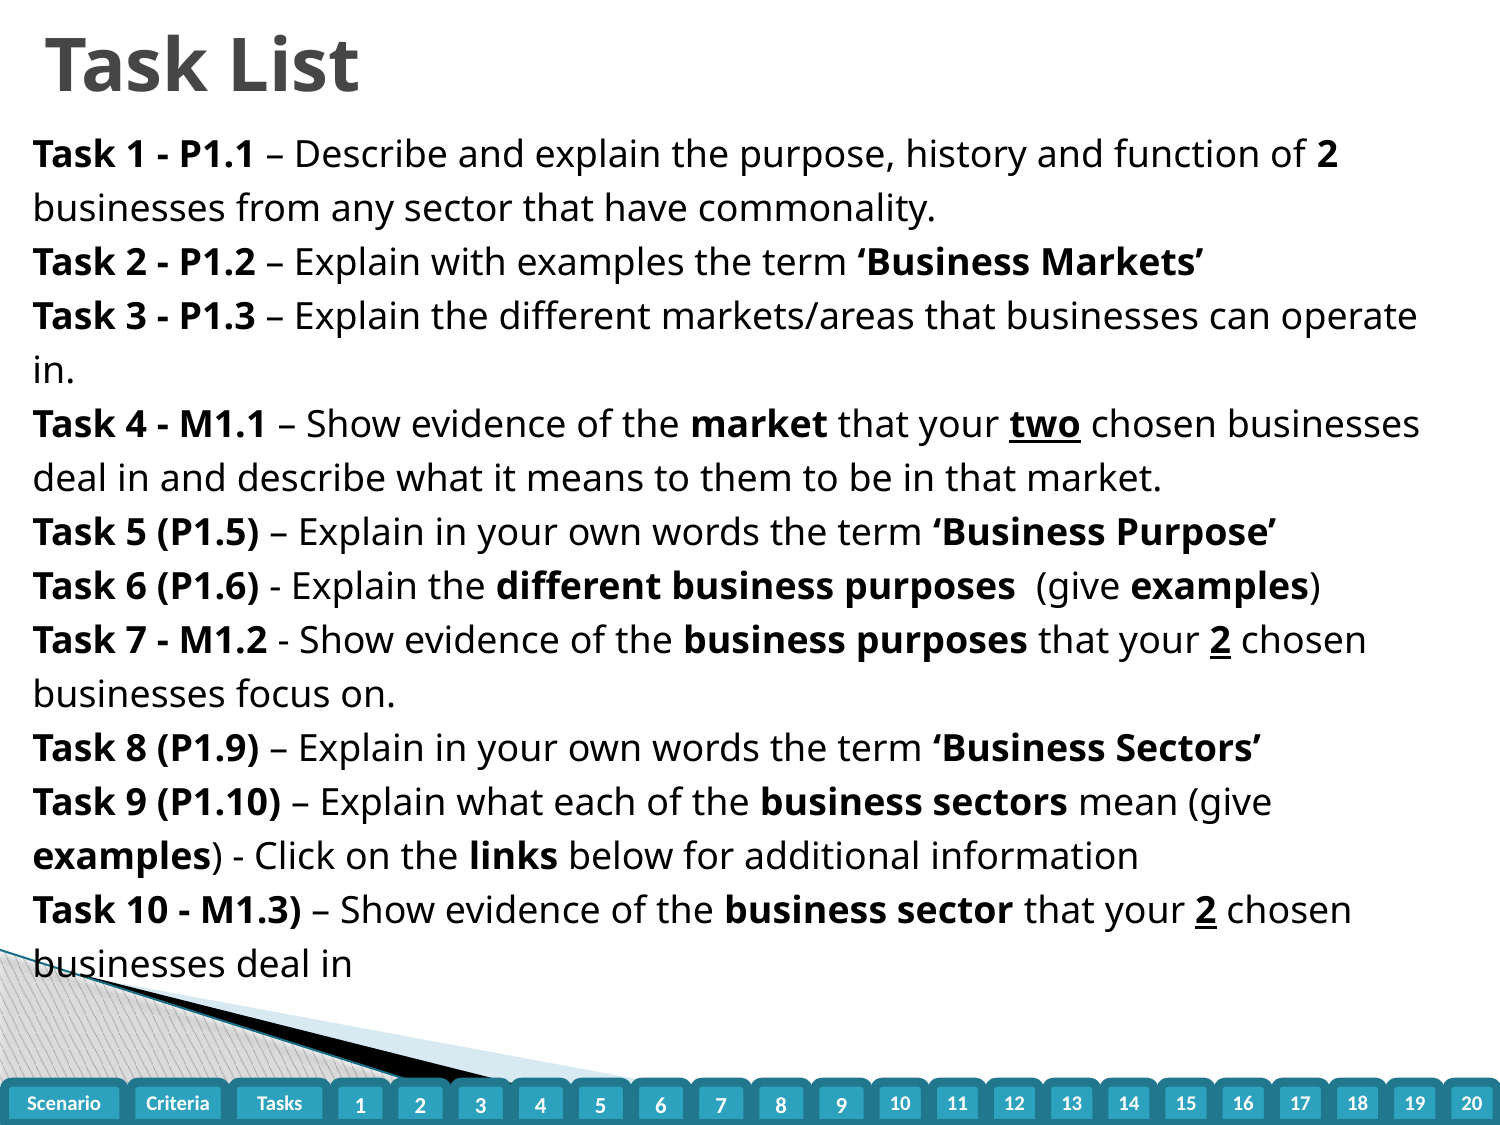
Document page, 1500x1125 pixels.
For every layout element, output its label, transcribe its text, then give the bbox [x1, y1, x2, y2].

list Task 1 - P1.1 – Describe and explain the purpose, history and function of 2 businesses from any sector that have commonality. Task 2 - P1.2 – Explain with examples the term ‘Business Markets’ Task 3 - P1.3 – Explain the different markets/areas that businesses can operate in. Task 4 - M1.1 – Show evidence of the market that your two chosen businesses deal in and describe what it means to them to be in that market. Task 5 (P1.5) – Explain in your own words the term ‘Business Purpose’ Task 6 (P1.6) - Explain the different business purposes (give examples) Task 7 - M1.2 - Show evidence of the business purposes that your 2 chosen businesses focus on. Task 8 (P1.9) – Explain in your own words the term ‘Business Sectors’ Task 9 (P1.10) – Explain what each of the business sectors mean (give examples) - Click on the links below for additional information Task 10 - M1.3) – Show evidence of the business sector that your 2 chosen businesses deal in [17, 113, 1459, 1000]
title Task List [29, 9, 1447, 114]
